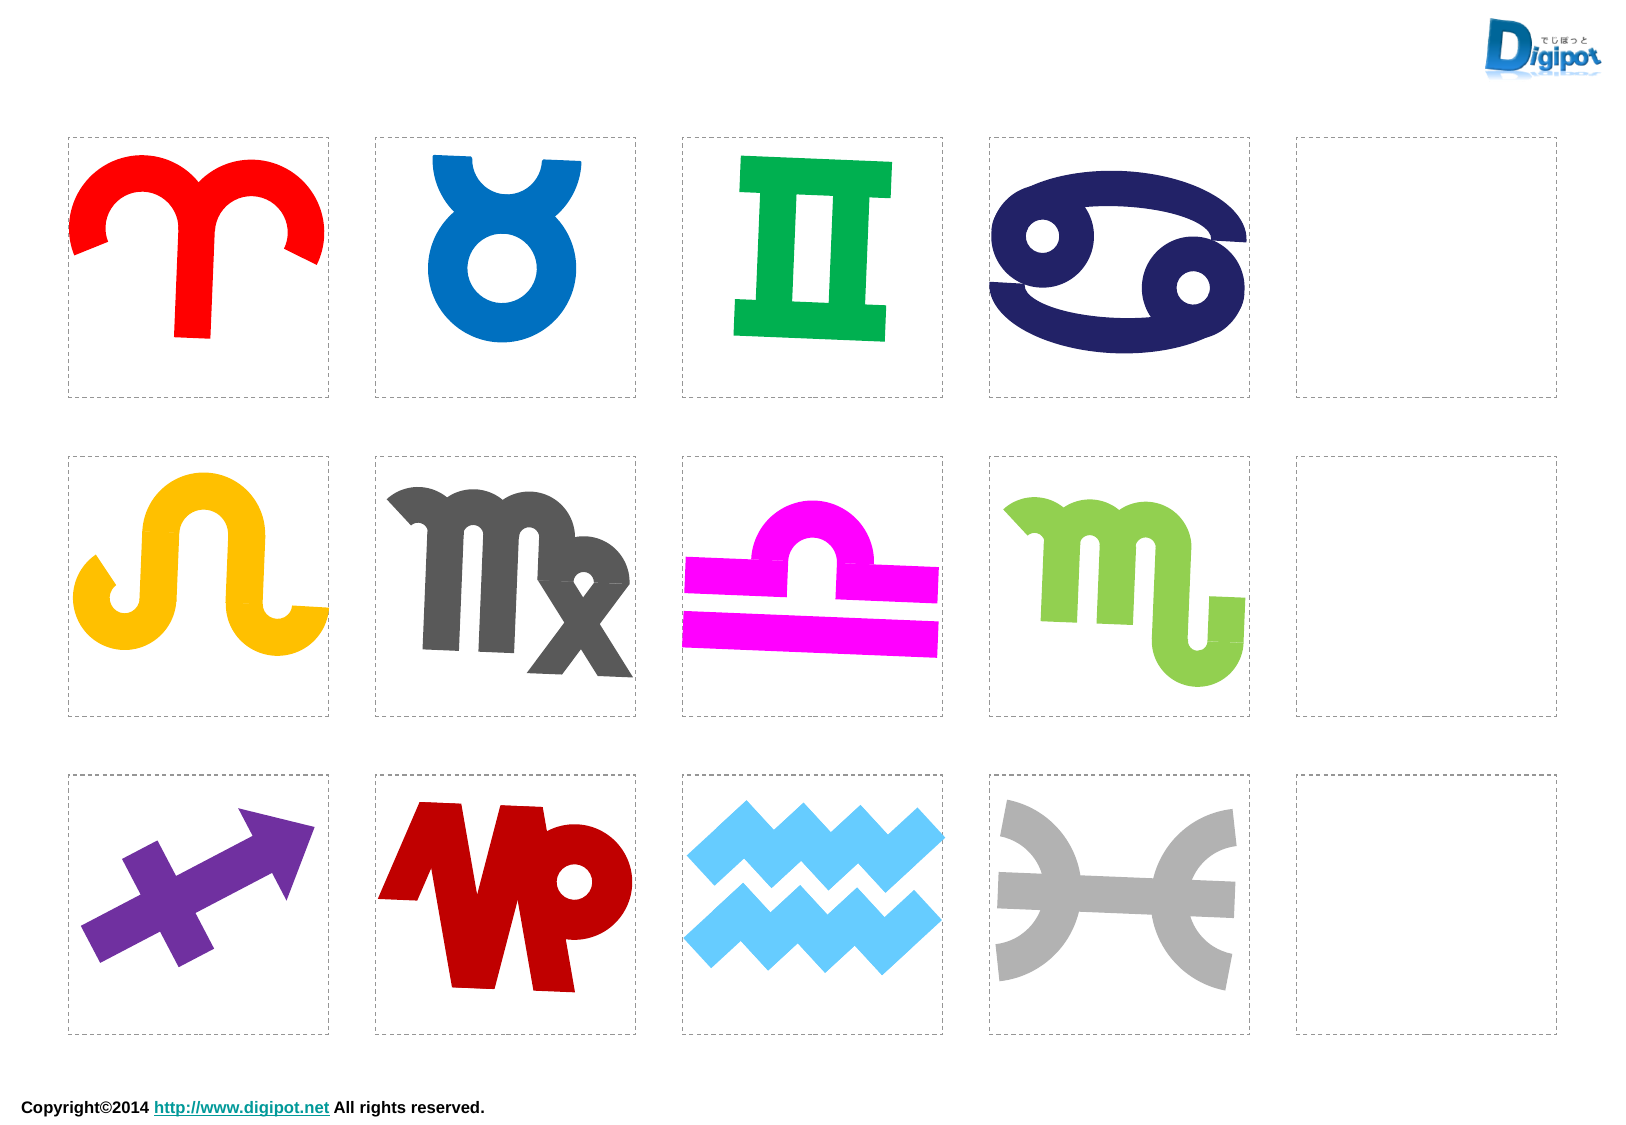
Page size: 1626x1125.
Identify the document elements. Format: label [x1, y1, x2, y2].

text_box [986, 500, 1246, 684]
text_box [897, 802, 1335, 988]
text_box [377, 805, 632, 990]
text_box [75, 824, 330, 948]
text_box [369, 490, 638, 673]
text_box [684, 500, 941, 653]
text_box [74, 472, 331, 654]
text_box [68, 157, 324, 339]
text_box [736, 158, 889, 339]
picture [1485, 18, 1602, 82]
text_box [687, 805, 941, 970]
text_box [431, 86, 578, 342]
text_box [990, 170, 1246, 354]
